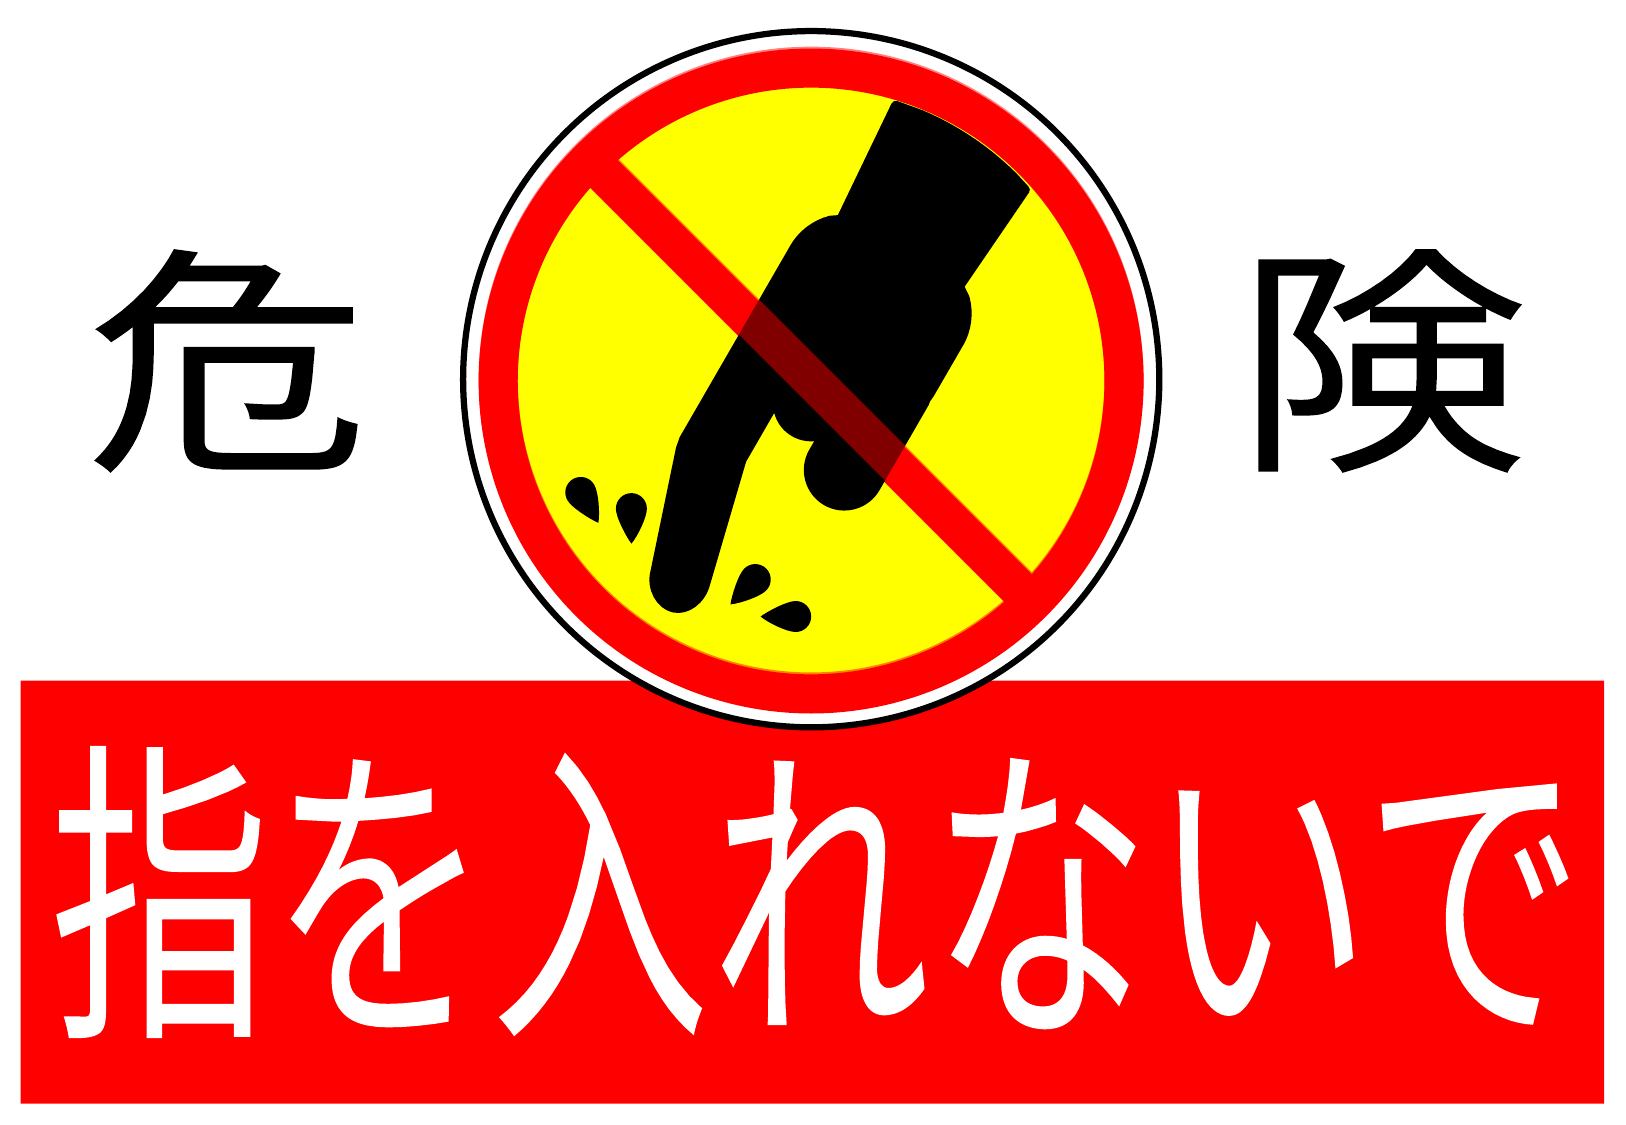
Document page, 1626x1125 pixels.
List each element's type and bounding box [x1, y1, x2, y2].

text_box [19, 678, 1606, 1106]
text_box [462, 30, 1160, 728]
